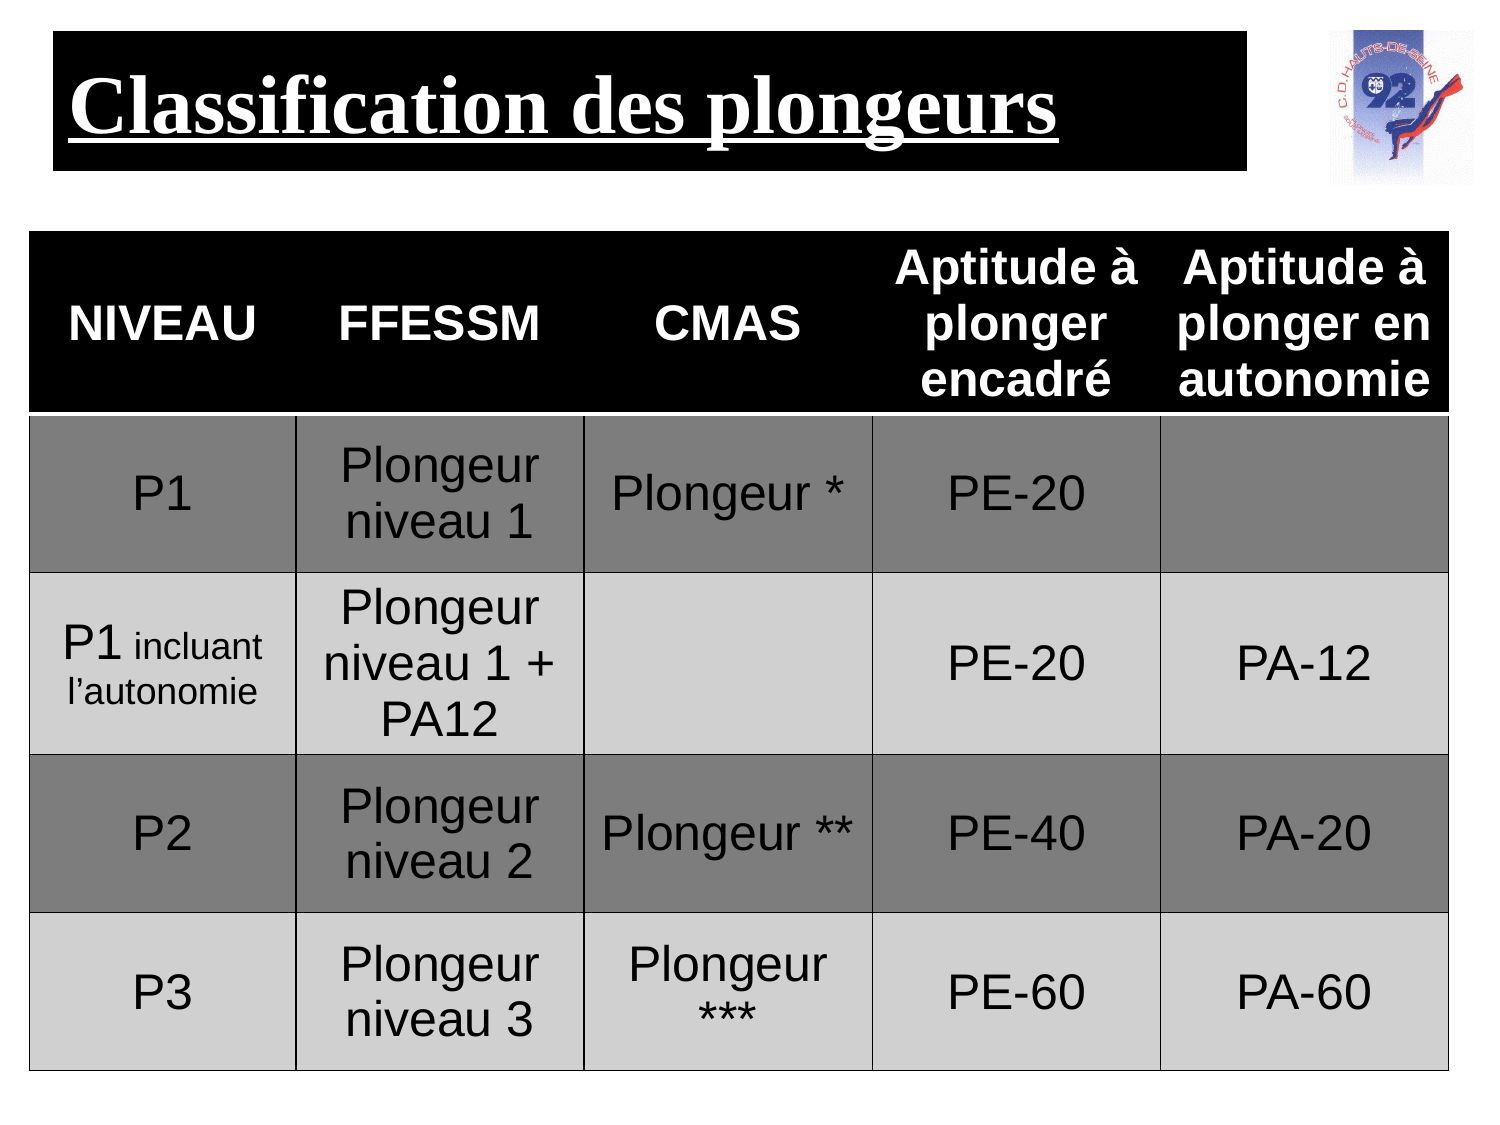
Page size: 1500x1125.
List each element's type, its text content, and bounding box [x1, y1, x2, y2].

table_header NIVEAU [30, 232, 295, 412]
table_cell [1161, 416, 1448, 572]
table_cell Plongeur niveau 1 + PA12 [297, 573, 583, 754]
table_cell PA-60 [1161, 913, 1448, 1070]
table_cell P1 [30, 416, 295, 572]
table_cell P3 [30, 913, 295, 1070]
table_cell P1 incluant l’autonomie [30, 573, 295, 754]
table_cell PE-60 [873, 913, 1160, 1070]
table_header CMAS [585, 232, 872, 412]
table_cell PE-20 [873, 416, 1160, 572]
table_cell P2 [30, 755, 295, 912]
table_header Aptitude à plonger en autonomie [1161, 232, 1448, 412]
table_cell PE-20 [873, 573, 1160, 754]
table_cell PA-12 [1161, 573, 1448, 754]
table_cell Plongeur *** [585, 913, 872, 1070]
table_cell Plongeur niveau 2 [297, 755, 583, 912]
table_cell Plongeur niveau 3 [297, 913, 583, 1070]
picture [1328, 30, 1474, 185]
table_cell Plongeur * [585, 416, 872, 572]
table_header Aptitude à plonger encadré [873, 232, 1160, 412]
table_cell [585, 573, 872, 754]
table_cell Plongeur niveau 1 [297, 416, 583, 572]
table_cell PA-20 [1161, 755, 1448, 912]
title Classification des plongeurs [53, 31, 1247, 171]
table_header FFESSM [297, 232, 583, 412]
table_cell PE-40 [873, 755, 1160, 912]
table_cell Plongeur ** [585, 755, 872, 912]
